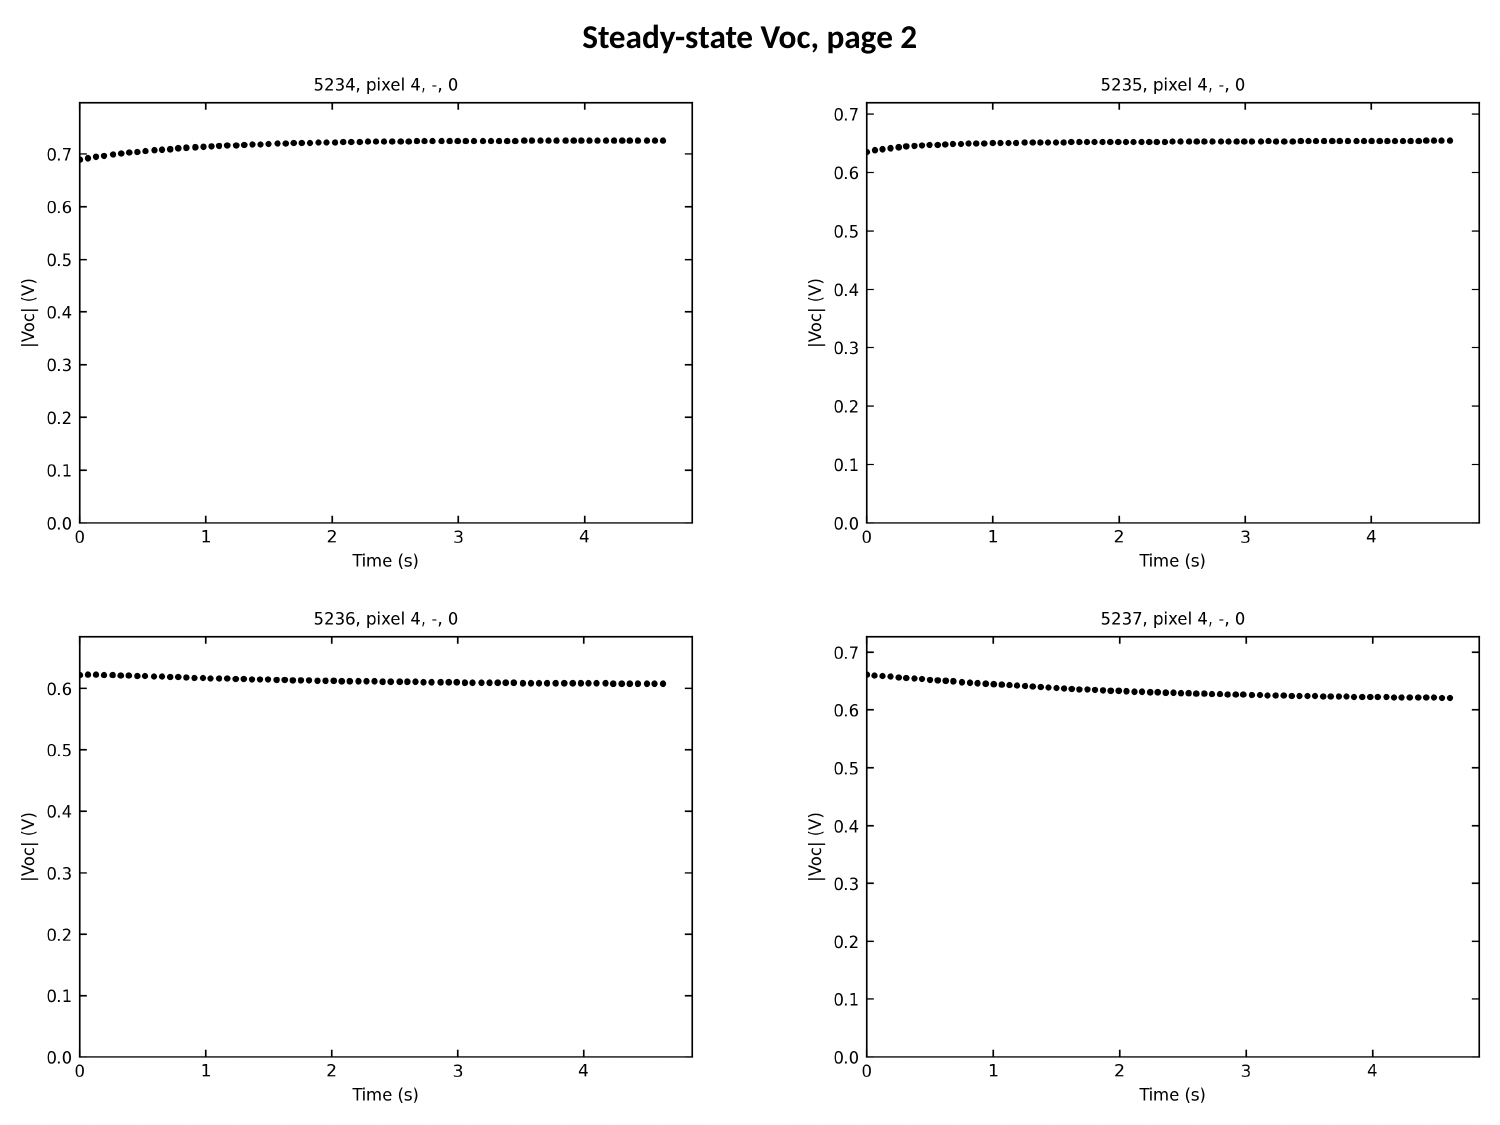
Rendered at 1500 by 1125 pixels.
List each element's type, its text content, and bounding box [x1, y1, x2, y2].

title Steady-state Voc, page 2 [0, 0, 1500, 75]
picture [0, 56, 713, 1125]
picture [787, 56, 1500, 1125]
